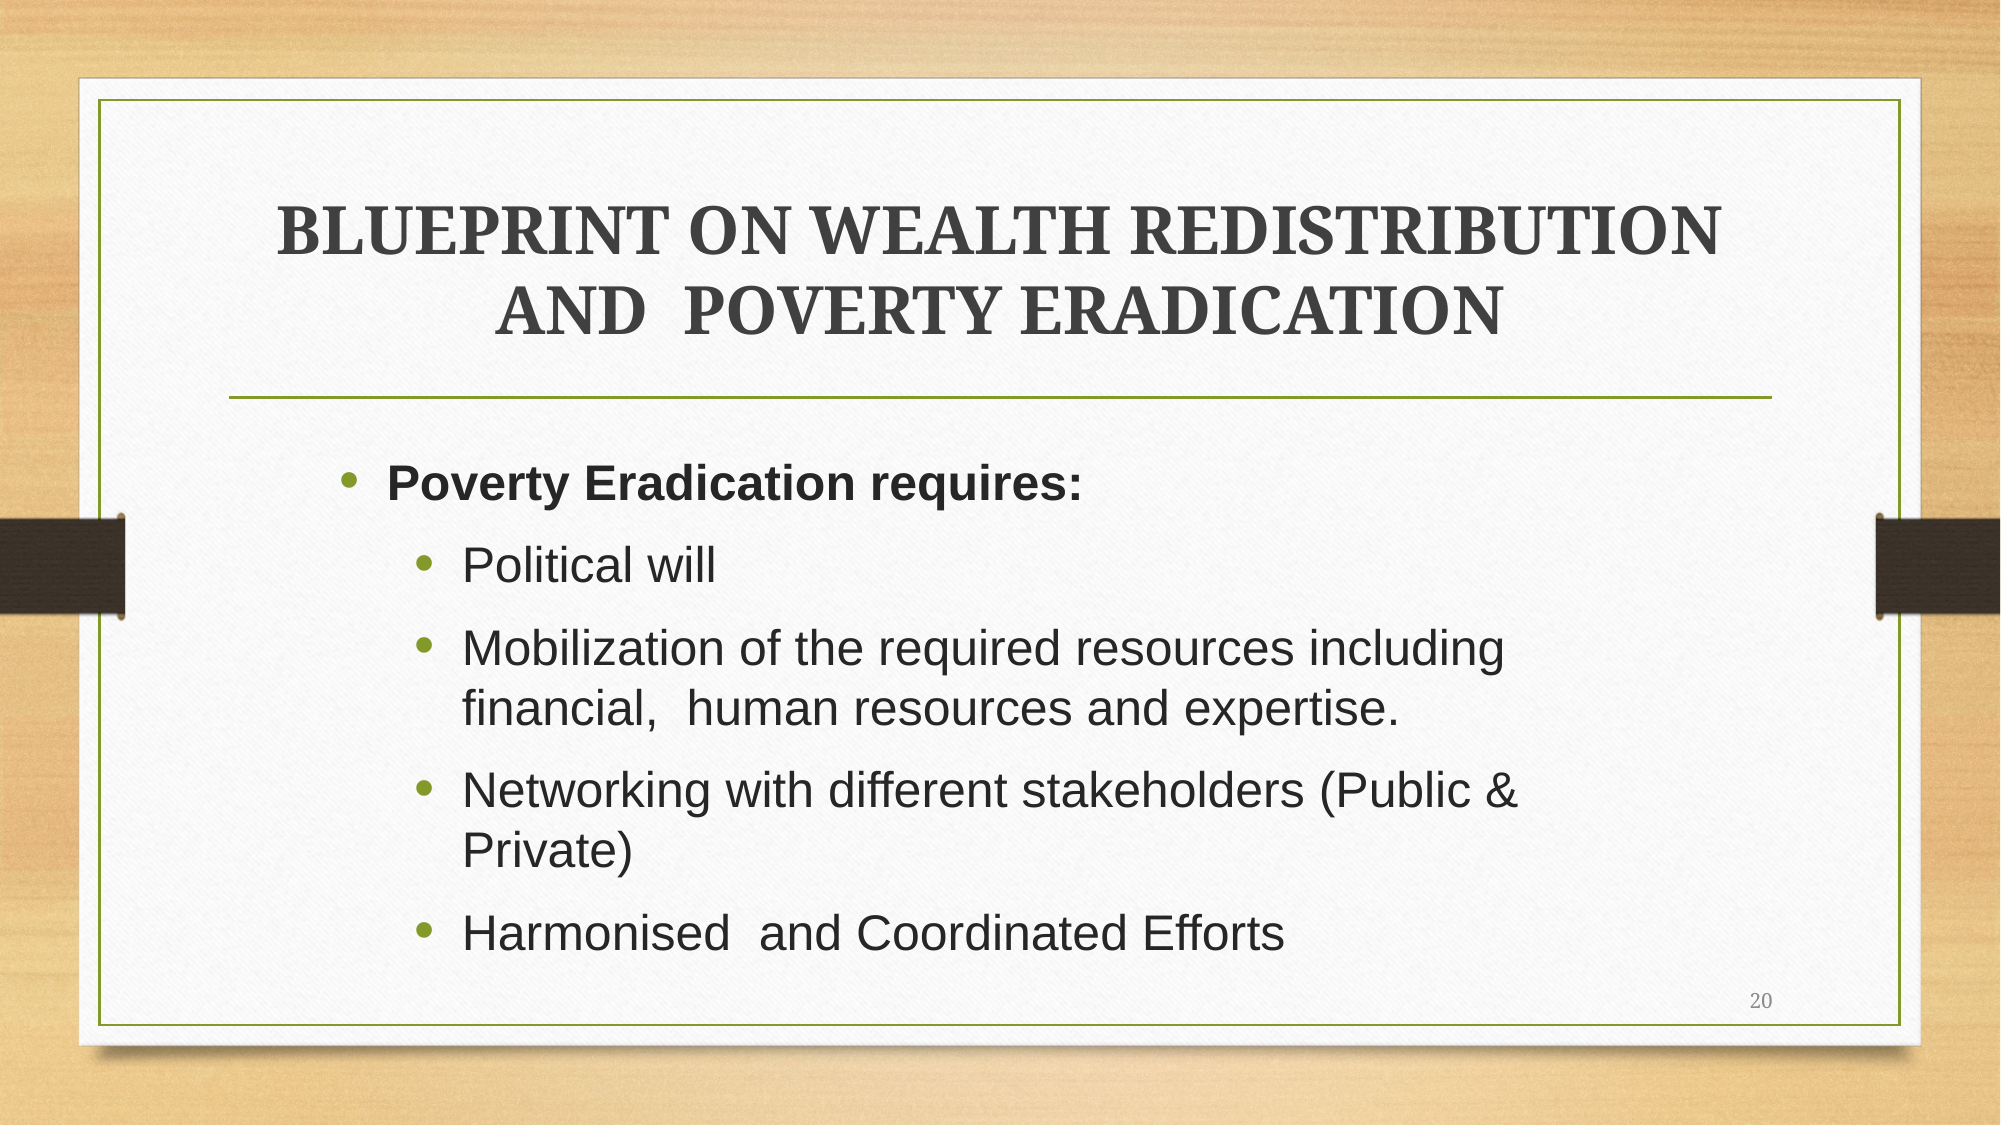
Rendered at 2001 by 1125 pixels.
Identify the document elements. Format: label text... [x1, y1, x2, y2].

slide_number 20 [1698, 979, 1788, 1025]
picture [0, 0, 2001, 1125]
list Poverty Eradication requires: Political will Mobilization of the required resources including financial, human resources and expertise. Networking with different stakeholders (Public & Private) Harmonised and Coordinated Efforts [324, 442, 1682, 980]
title BLUEPRINT ON WEALTH REDISTRIBUTION AND POVERTY ERADICATION [212, 161, 1788, 375]
